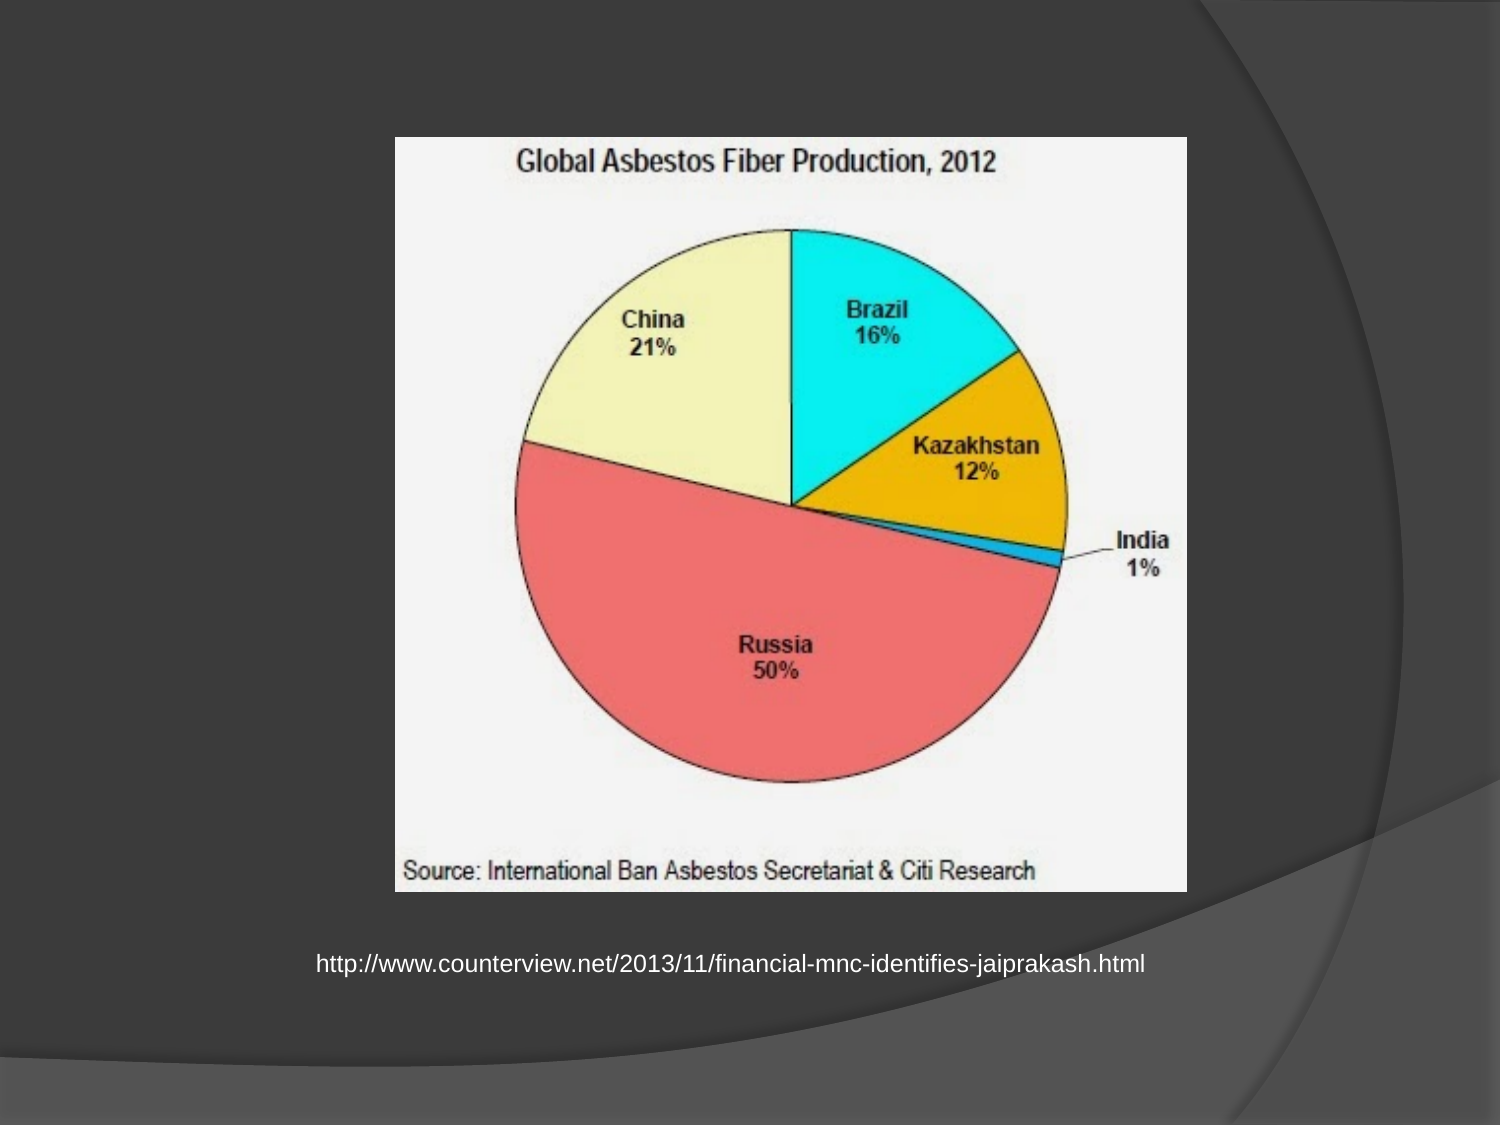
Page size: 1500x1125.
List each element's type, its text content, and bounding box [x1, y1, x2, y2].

text_box http://www.counterview.net/2013/11/financial-mnc-identifies-jaiprakash.html [301, 940, 1314, 986]
picture [395, 136, 1188, 892]
